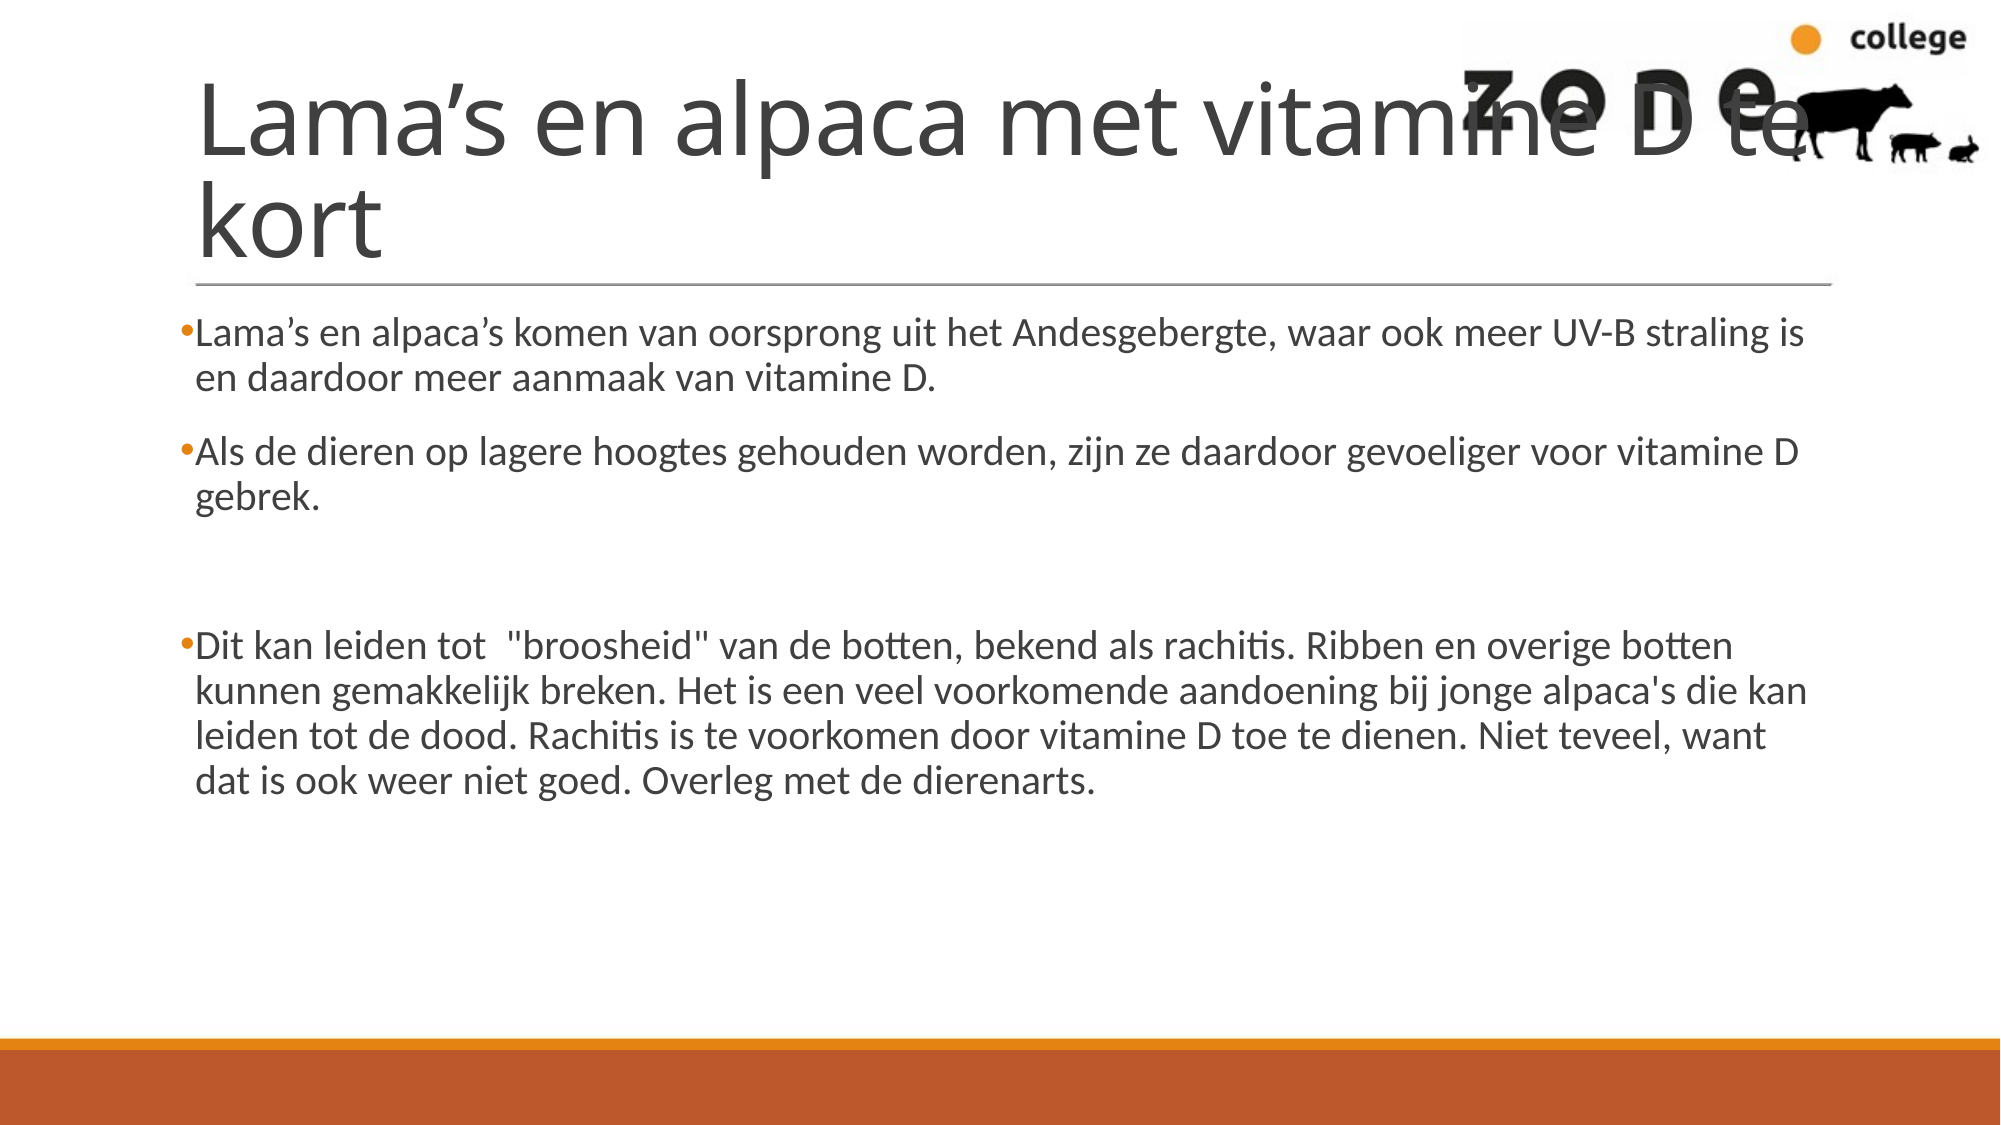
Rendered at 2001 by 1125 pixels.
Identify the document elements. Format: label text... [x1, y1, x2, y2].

title Lama’s en alpaca met vitamine D te kort [180, 47, 1830, 285]
list Lama’s en alpaca’s komen van oorsprong uit het Andesgebergte, waar ook meer UV-B straling is en daardoor meer aanmaak van vitamine D. Als de dieren op lagere hoogtes gehouden worden, zijn ze daardoor gevoeliger voor vitamine D gebrek. Dit kan leiden tot "broosheid" van de botten, bekend als rachitis. Ribben en overige botten kunnen gemakkelijk breken. Het is een veel voorkomende aandoening bij jonge alpaca's die kan leiden tot de dood. Rachitis is te voorkomen door vitamine D toe te dienen. Niet teveel, want dat is ook weer niet goed. Overleg met de dierenarts. [180, 302, 1830, 963]
picture [0, 0, 2001, 1125]
